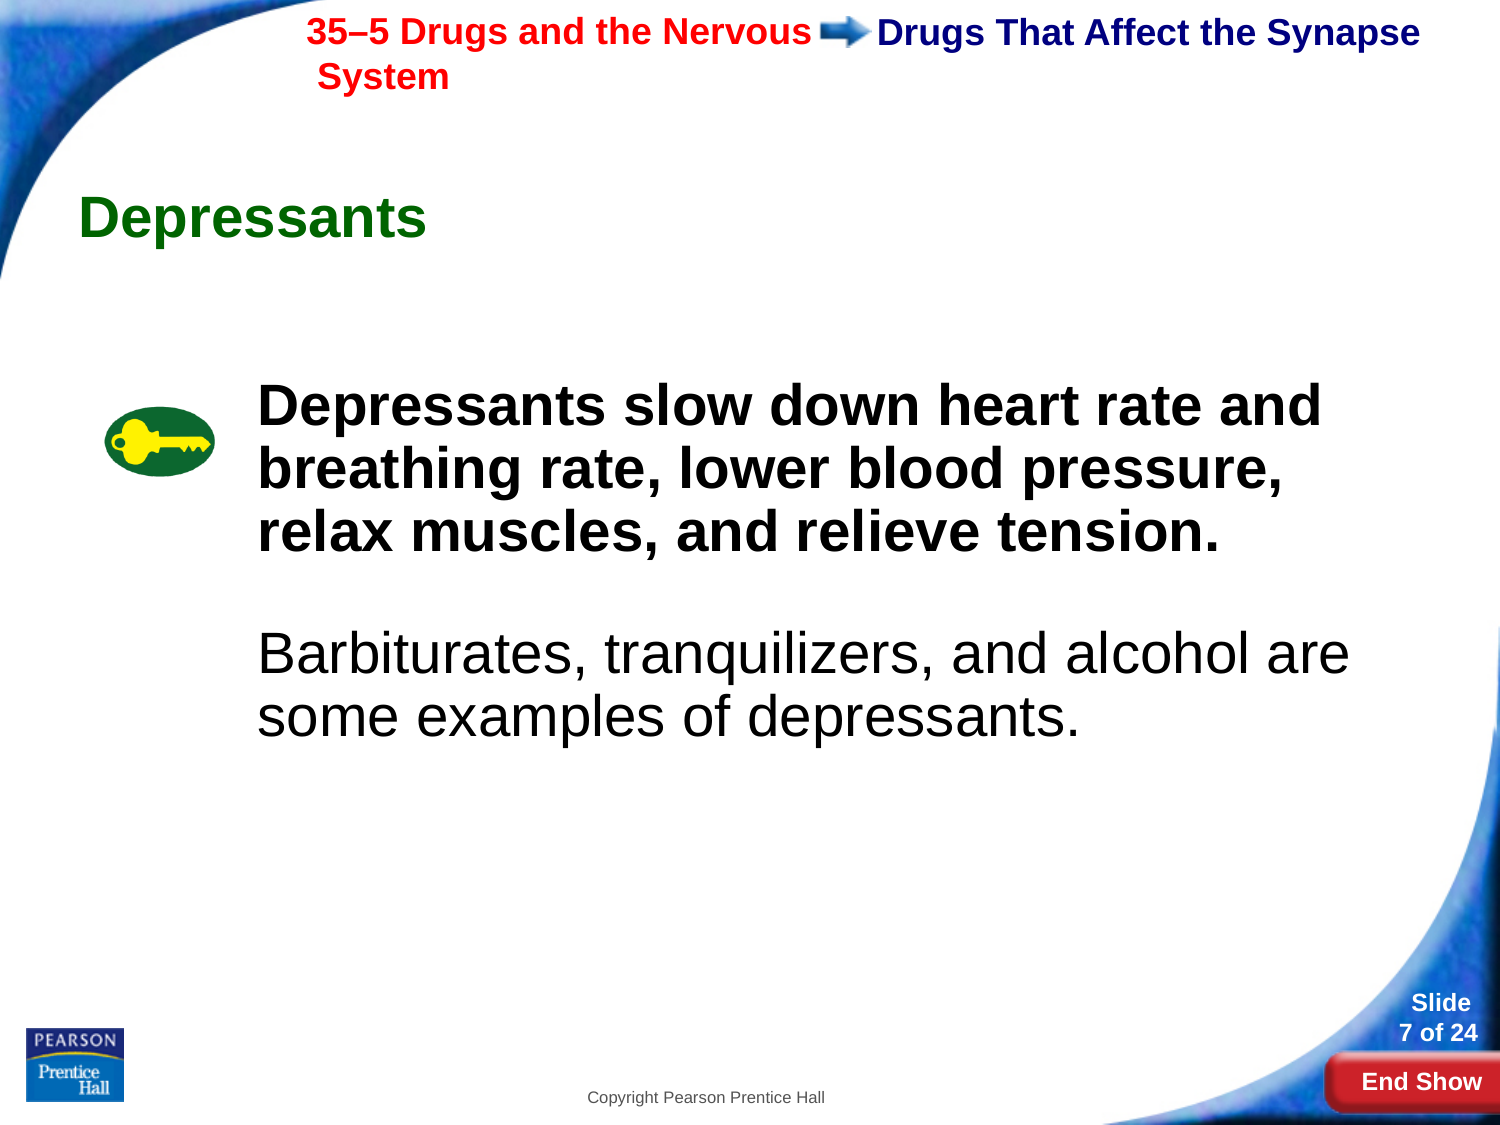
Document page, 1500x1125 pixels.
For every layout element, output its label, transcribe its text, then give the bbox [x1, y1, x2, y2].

footer Copyright Pearson Prentice Hall [468, 1078, 945, 1105]
title Drugs That Affect the Synapse [861, 0, 1457, 76]
list Depressants Depressants slow down heart rate and breathing rate, lower blood pressure, relax muscles, and relieve tension. Barbiturates, tranquilizers, and alcohol are some examples of depressants. [44, 179, 1381, 938]
picture [0, 0, 1500, 1125]
